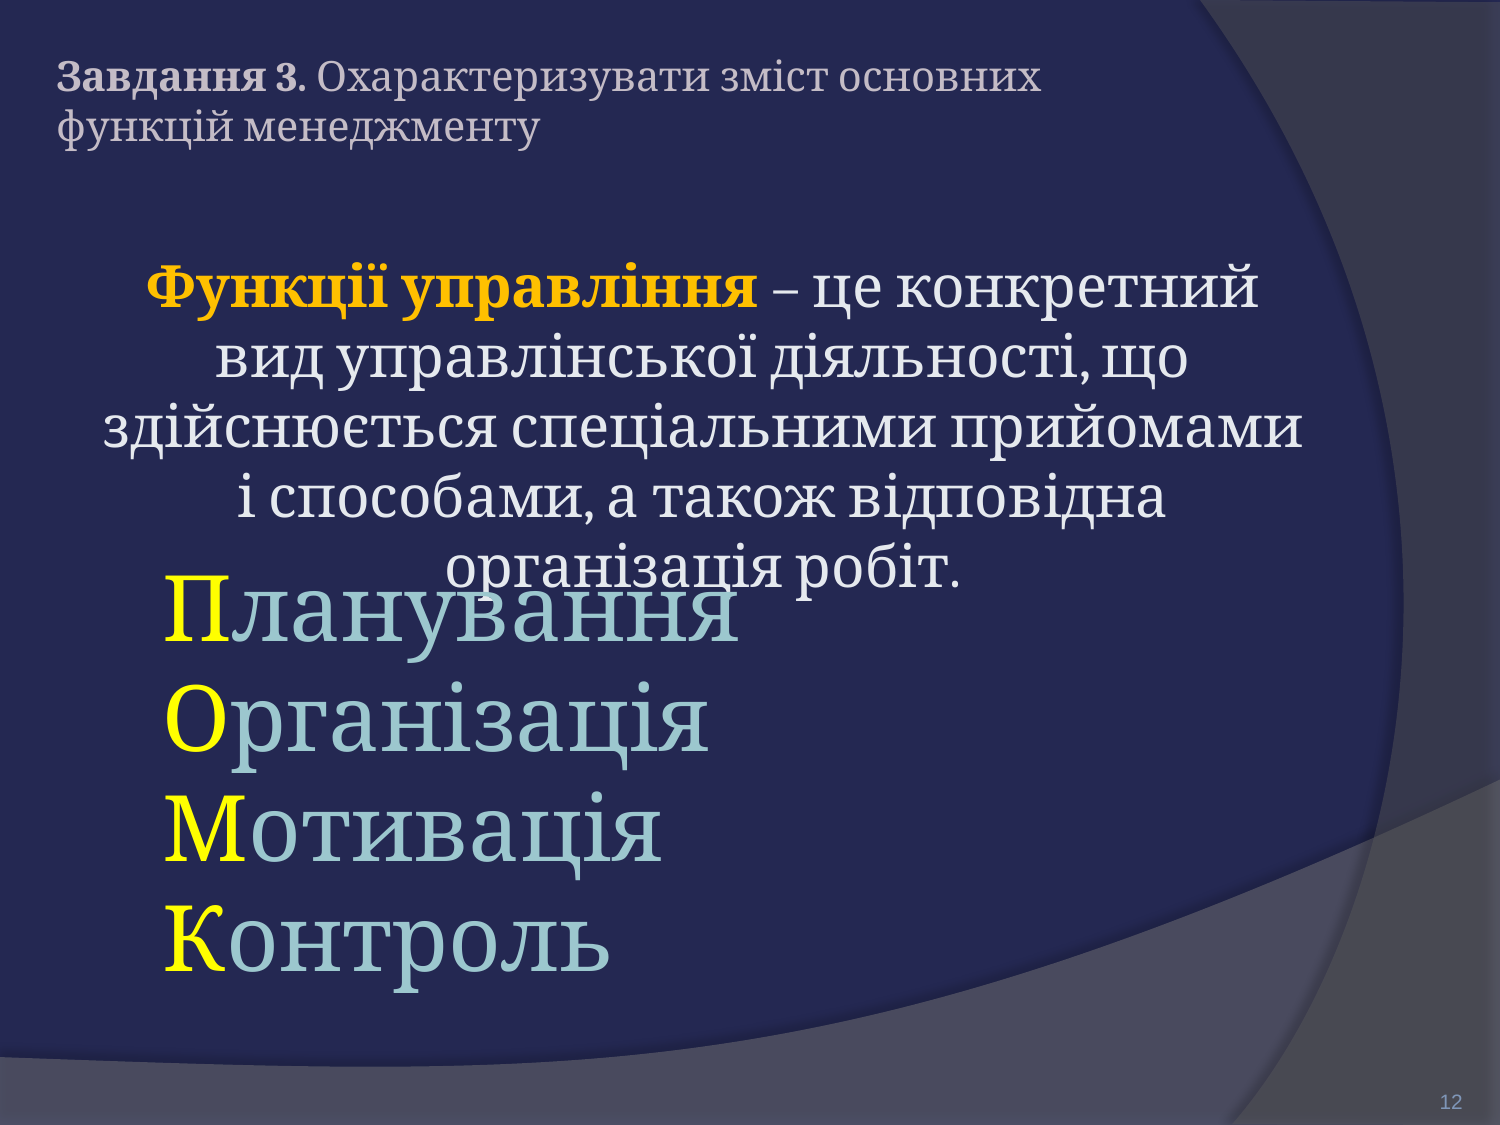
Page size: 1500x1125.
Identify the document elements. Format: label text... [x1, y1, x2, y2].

text_box Функції управління – це конкретний вид управлінської діяльності, що здійснюється спеціальними прийомами і способами, а також відповідна організація робіт. [82, 241, 1324, 607]
text_box Планування Організація Мотивація Контроль [147, 542, 1010, 997]
text_box Завдання 3. Охарактеризувати зміст основних функцій менеджменту [41, 42, 1214, 158]
slide_number 12 [1337, 1053, 1463, 1114]
